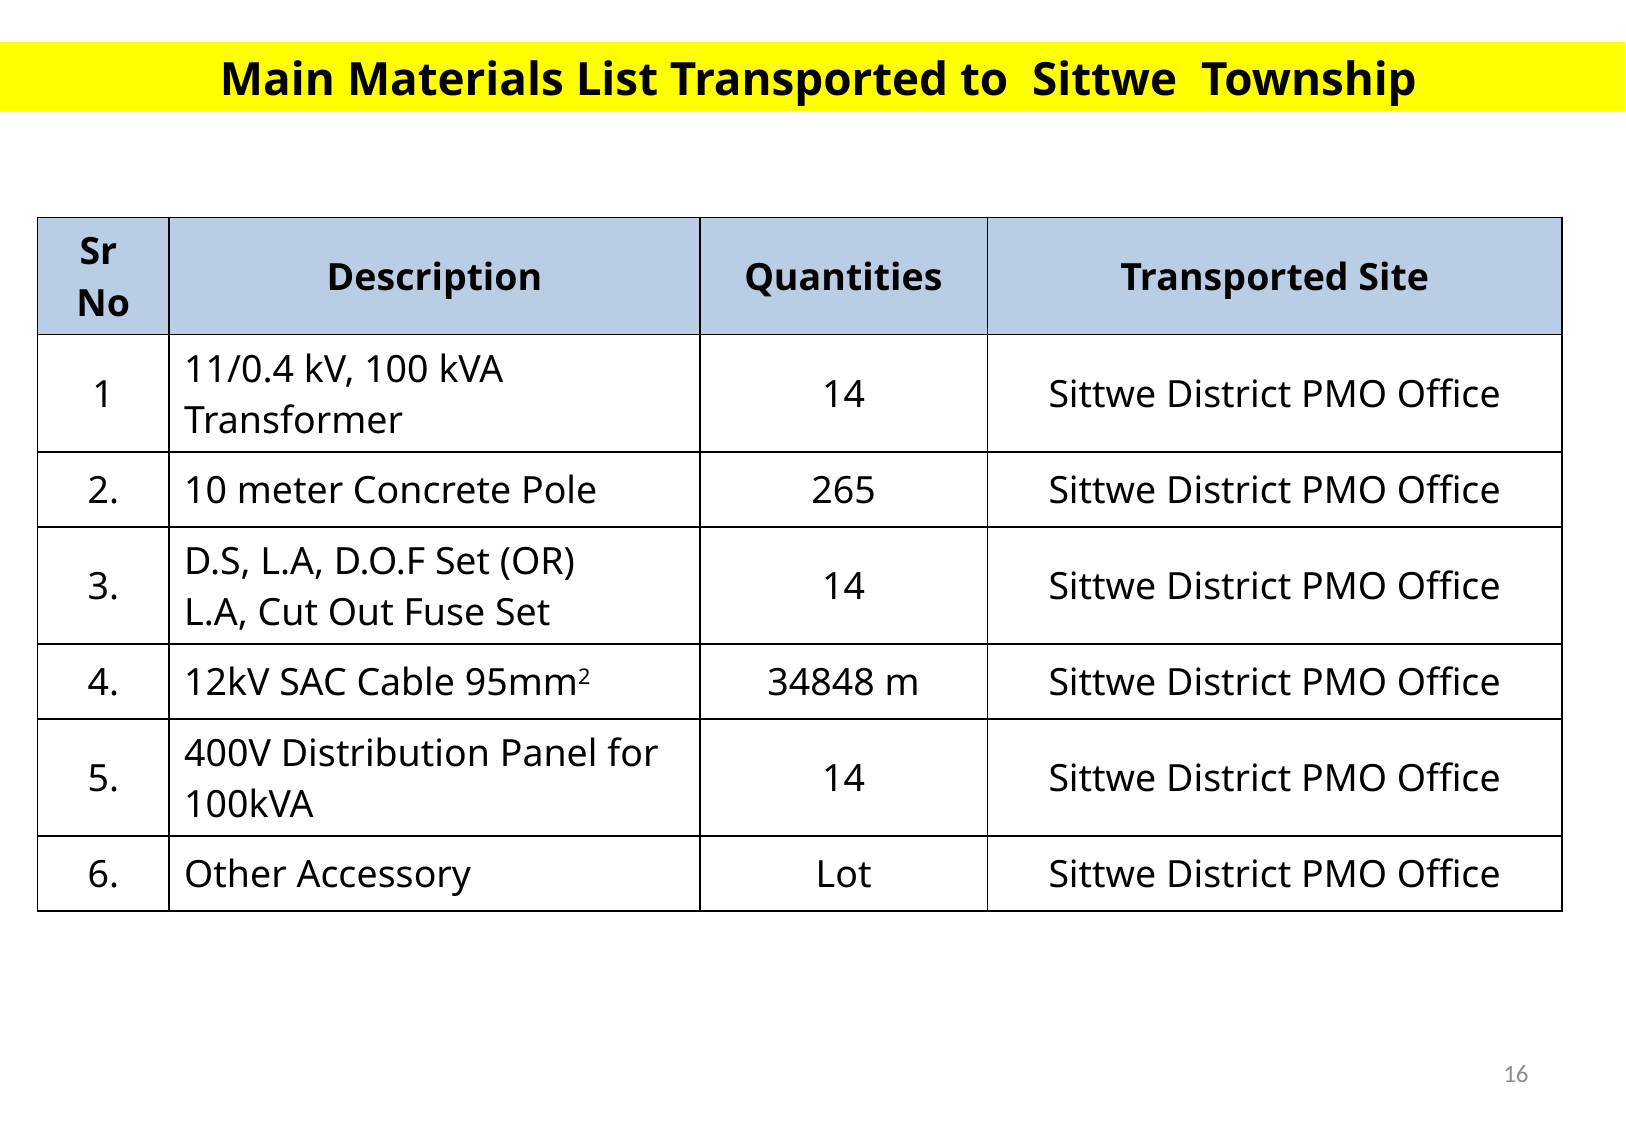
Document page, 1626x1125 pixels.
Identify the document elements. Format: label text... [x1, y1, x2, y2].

table_cell Sittwe District PMO Office [988, 720, 1561, 835]
table_cell 14 [701, 335, 987, 451]
table_cell 265 [701, 453, 987, 526]
table_cell Sittwe District PMO Office [988, 645, 1561, 718]
table_cell 3. [38, 528, 168, 643]
table_cell 400V Distribution Panel for 100kVA [170, 720, 699, 835]
table_cell Other Accessory [170, 837, 699, 910]
table_cell 6. [38, 837, 168, 910]
table_header Sr No [38, 218, 168, 334]
table_cell Lot [701, 837, 987, 910]
table_cell 11/0.4 kV, 100 kVA Transformer [170, 335, 699, 451]
slide_number 16 [1164, 1042, 1544, 1103]
table_cell Sittwe District PMO Office [988, 837, 1561, 910]
table_cell Sittwe District PMO Office [988, 528, 1561, 643]
table_cell 1 [38, 335, 168, 451]
table_header Quantities [701, 218, 987, 334]
table_cell 34848 m [701, 645, 987, 718]
table_cell 12kV SAC Cable 95mm2 [170, 645, 699, 718]
table_cell 10 meter Concrete Pole [170, 453, 699, 526]
table_cell 5. [38, 720, 168, 835]
table_header Description [170, 218, 699, 334]
table_cell 14 [701, 528, 987, 643]
table_cell 14 [701, 720, 987, 835]
table_cell 4. [38, 645, 168, 718]
table_cell 2. [38, 453, 168, 526]
text_box Main Materials List Transported to Sittwe Township [0, 41, 1625, 112]
table_cell Sittwe District PMO Office [988, 335, 1561, 451]
table_cell D.S, L.A, D.O.F Set (OR) L.A, Cut Out Fuse Set [170, 528, 699, 643]
table_header Transported Site [988, 218, 1561, 334]
table_cell Sittwe District PMO Office [988, 453, 1561, 526]
